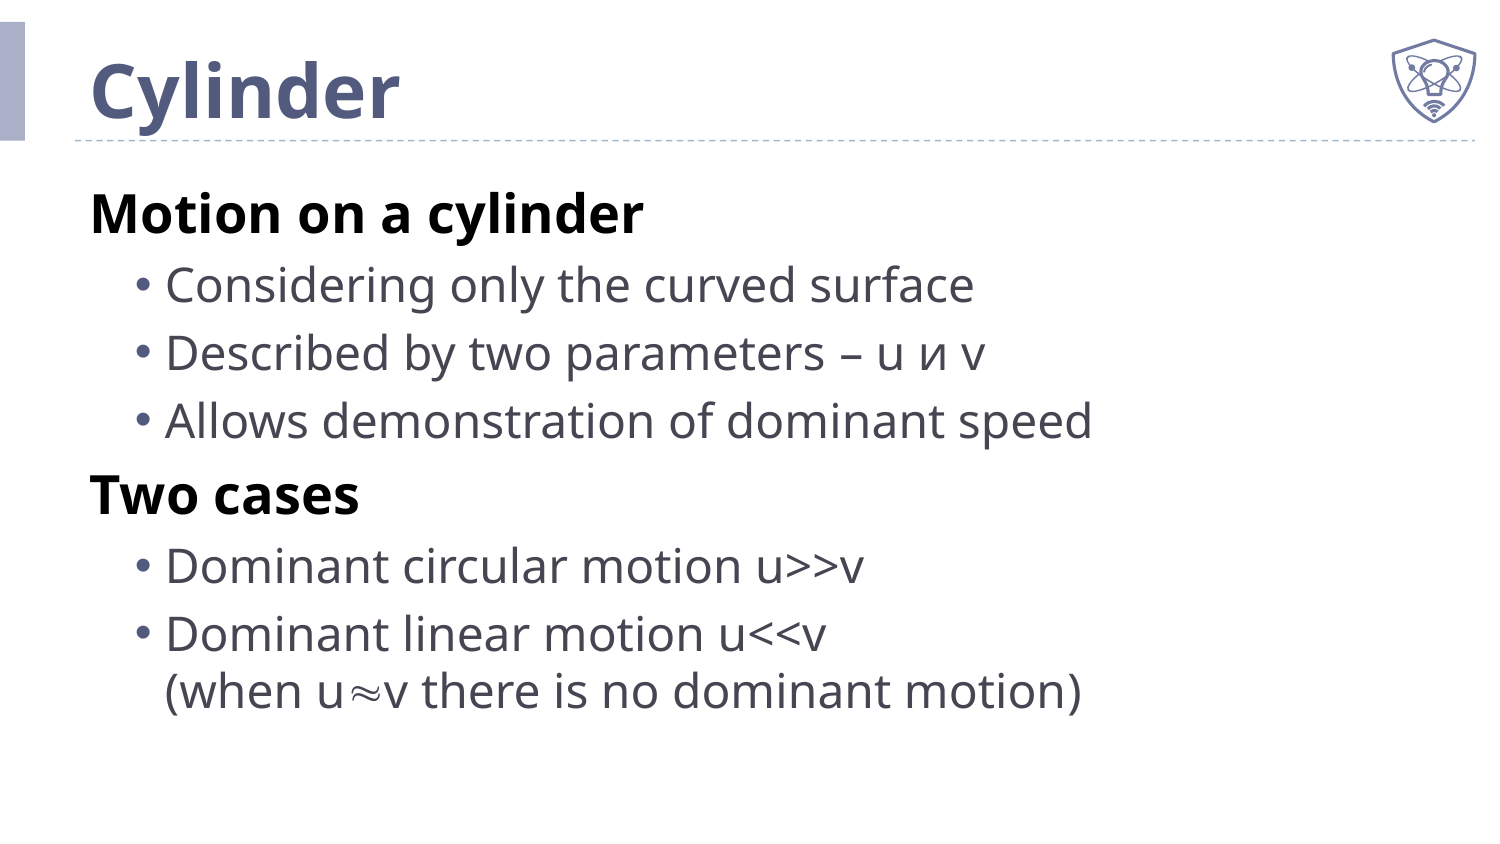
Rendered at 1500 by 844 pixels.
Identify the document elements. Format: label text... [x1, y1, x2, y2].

list Motion on a cylinder Considering only the curved surface Described by two parameters – u и v Allows demonstration of dominant speed Two cases Dominant circular motion u>>v Dominant linear motion u<<v (when uv there is no dominant motion) [75, 171, 1475, 835]
title Cylinder [75, 18, 1475, 141]
